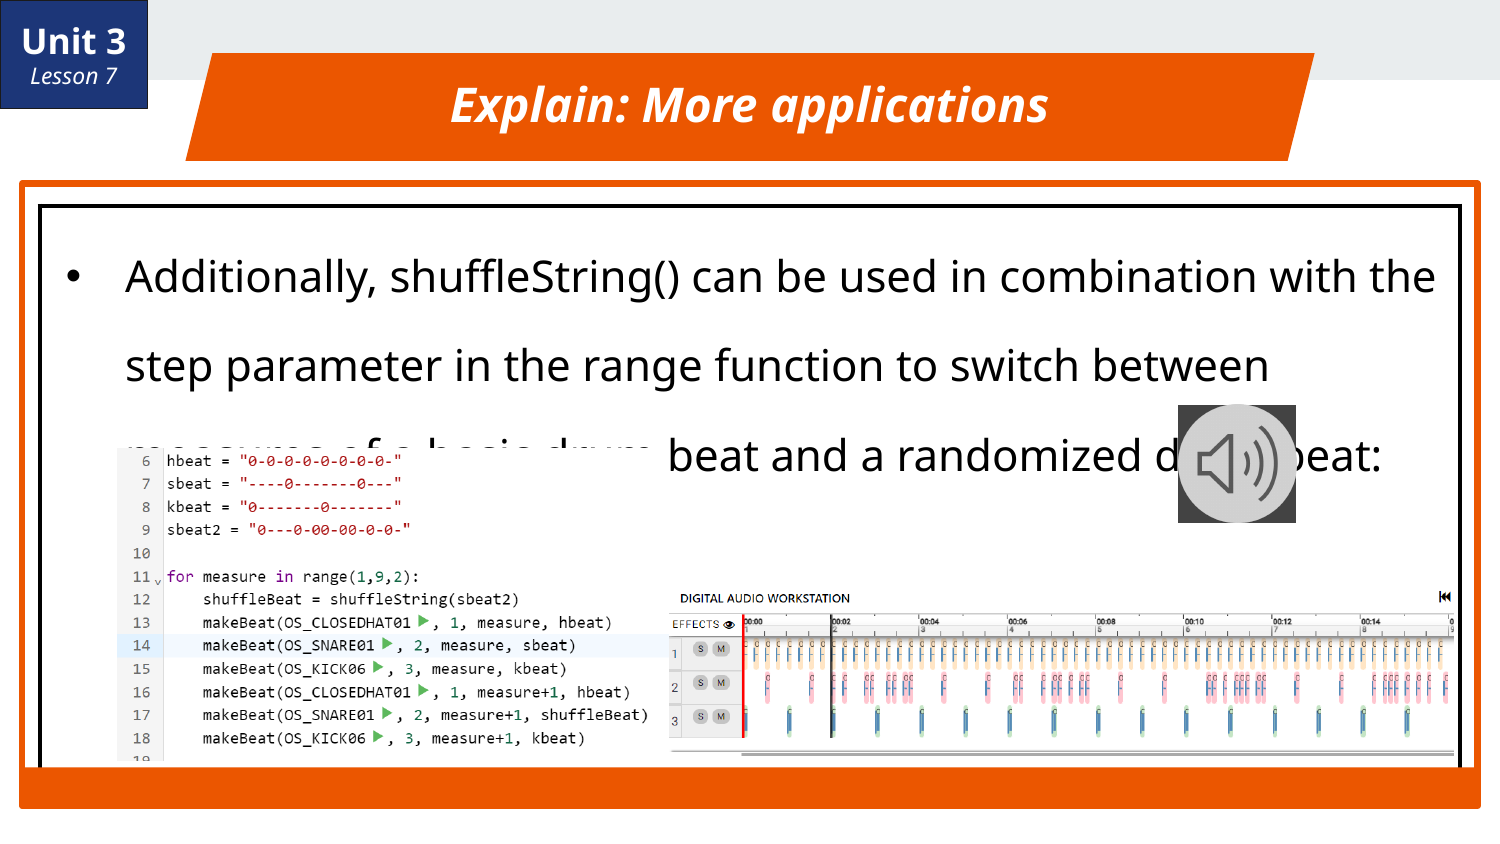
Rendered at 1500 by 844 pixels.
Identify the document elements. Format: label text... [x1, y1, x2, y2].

picture [25, 186, 1475, 804]
text_box Unit 3 Lesson 7 [0, 0, 148, 109]
title Explain: More applications [221, 60, 1279, 155]
text_box [185, 53, 1315, 161]
